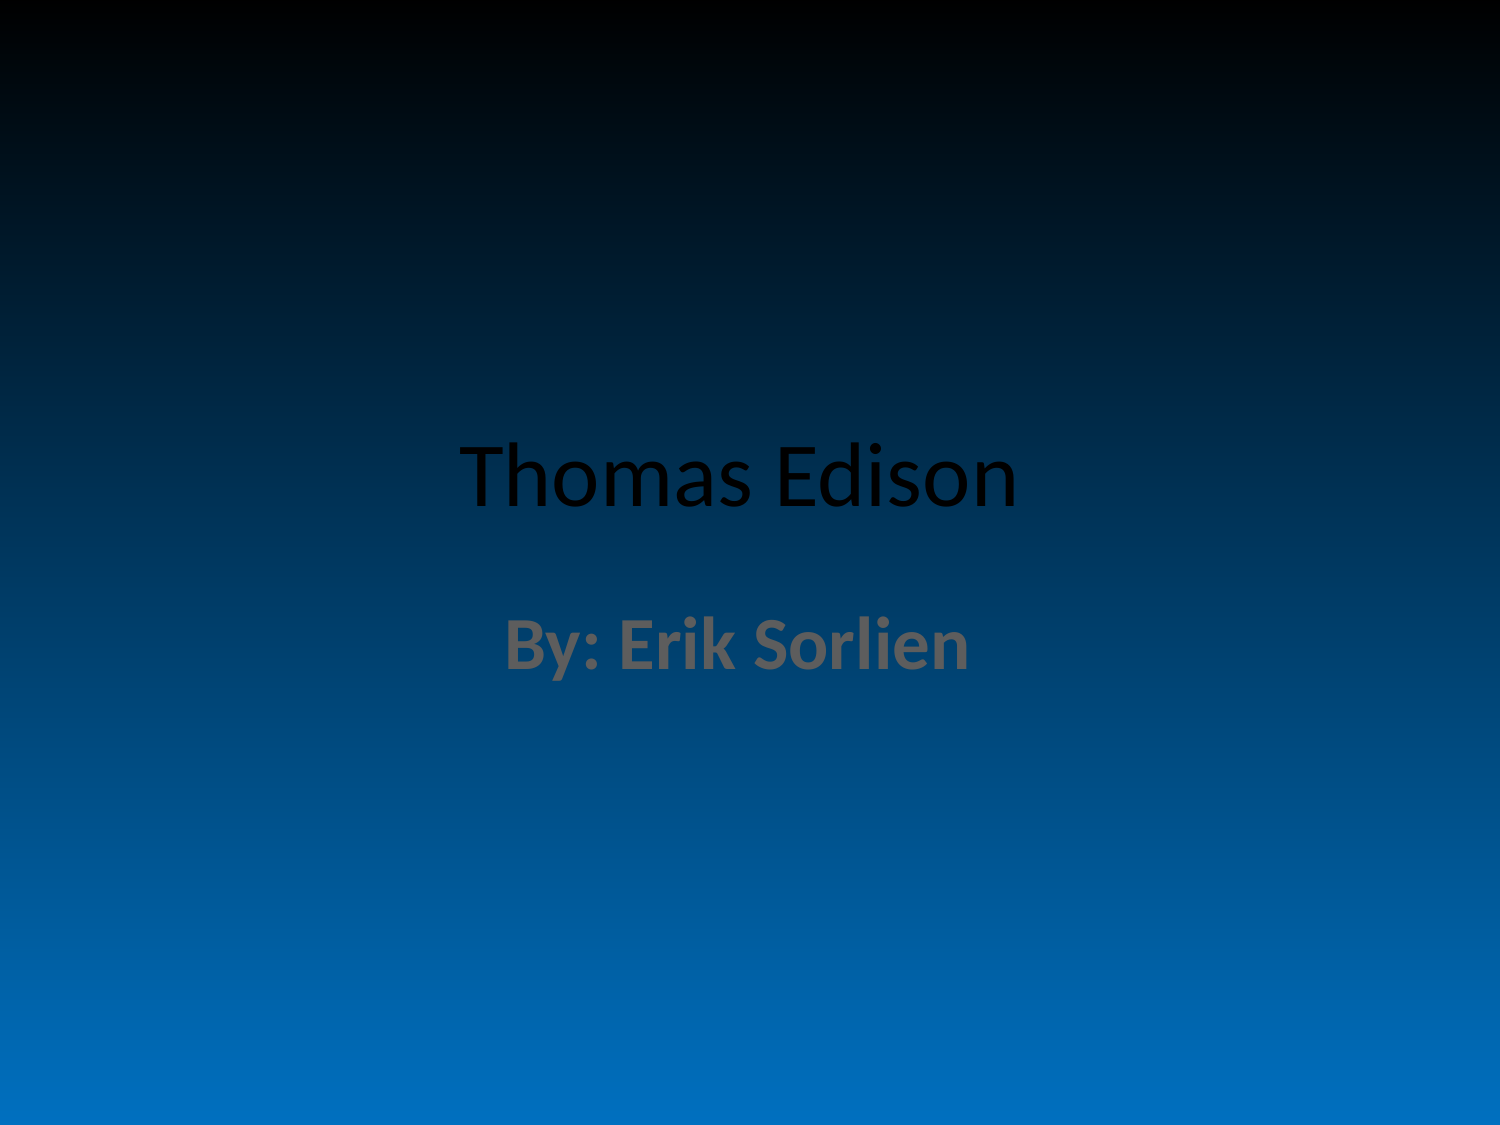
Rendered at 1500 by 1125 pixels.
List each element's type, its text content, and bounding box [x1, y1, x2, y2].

title Thomas Edison [112, 349, 1388, 591]
text_box By: Erik Sorlien [489, 587, 987, 693]
